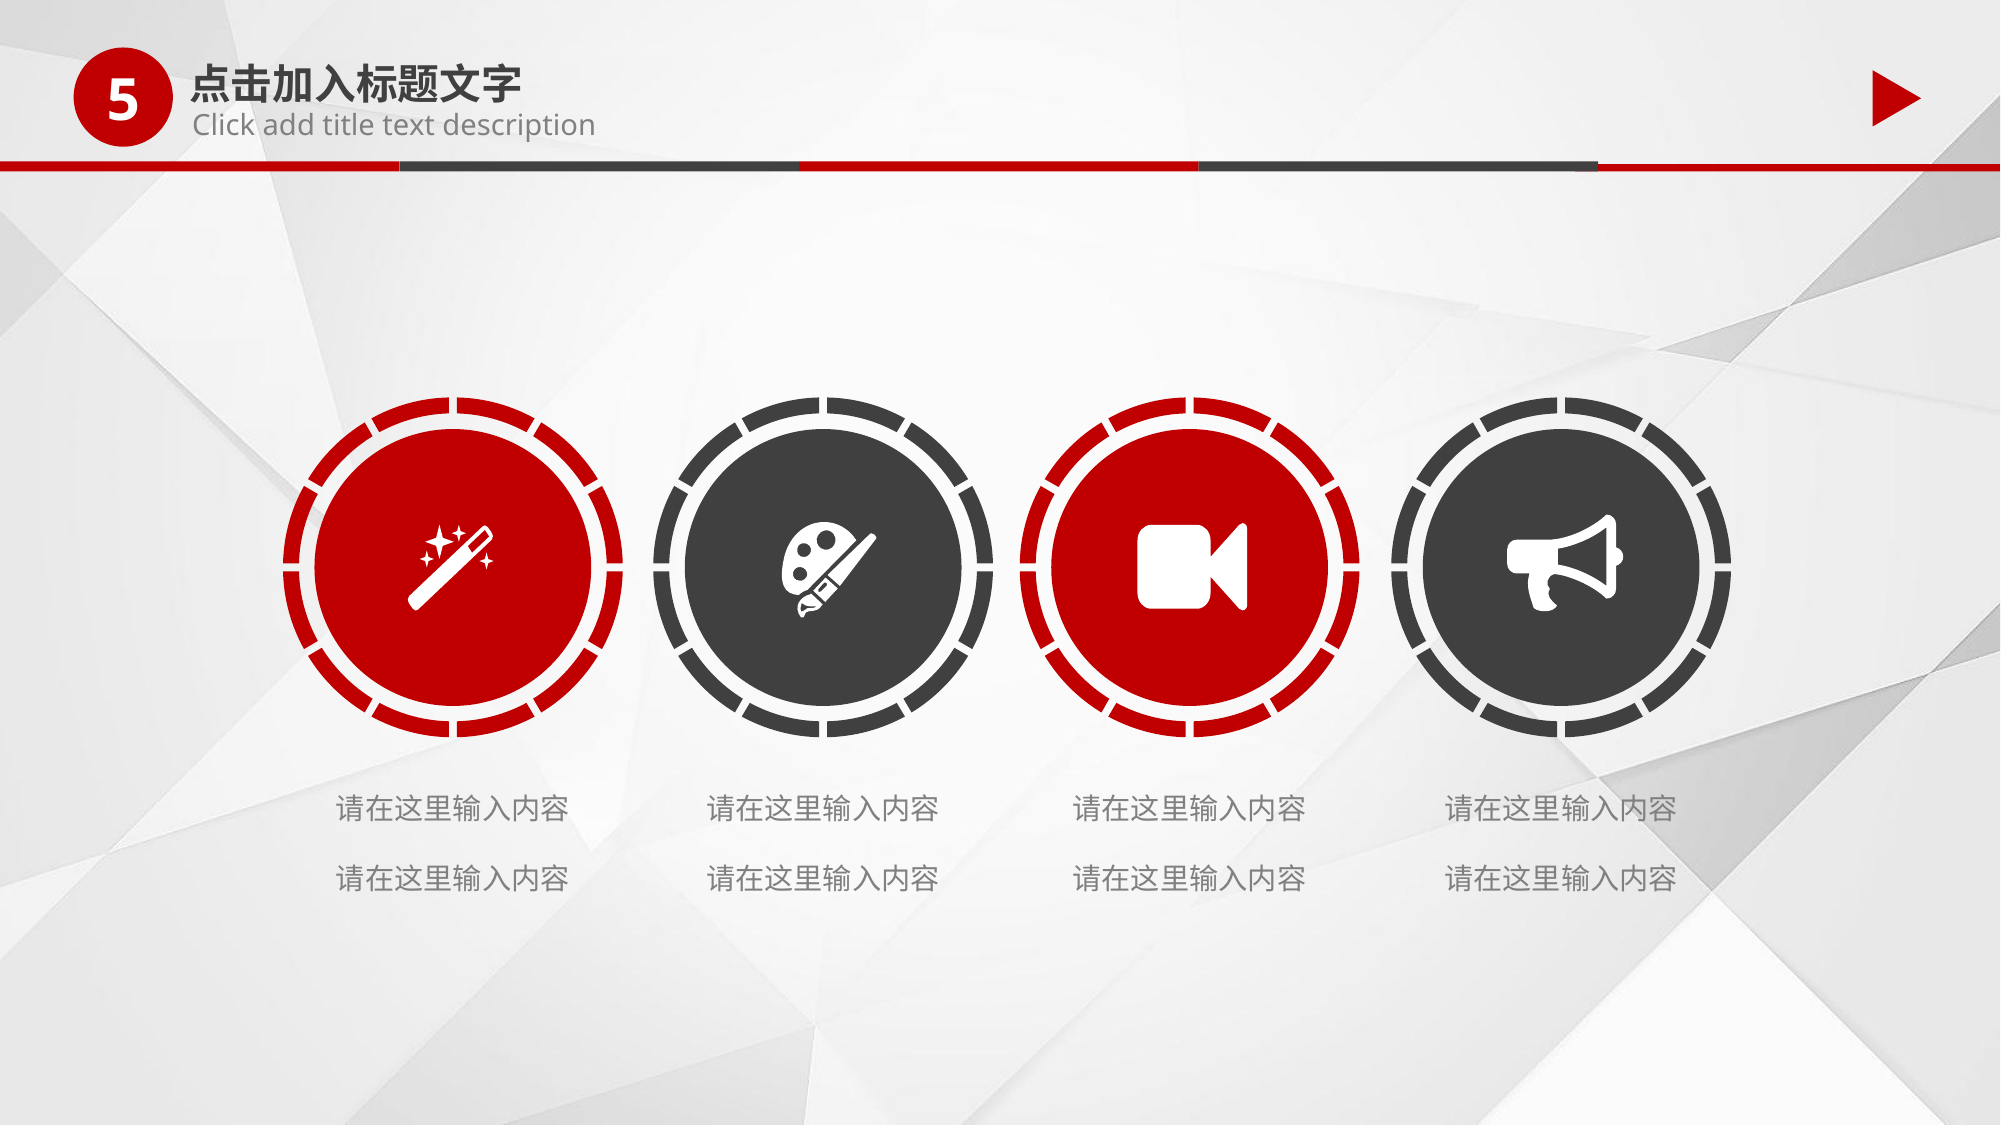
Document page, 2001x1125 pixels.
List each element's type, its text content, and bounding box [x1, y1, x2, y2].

picture [0, 0, 2001, 1125]
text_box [282, 397, 623, 738]
text_box 请在这里输入内容 请在这里输入内容 [653, 784, 993, 936]
text_box 请在这里输入内容 请在这里输入内容 [1019, 784, 1360, 936]
text_box 请在这里输入内容 请在这里输入内容 [1391, 784, 1731, 936]
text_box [653, 397, 993, 738]
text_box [73, 47, 681, 150]
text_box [777, 519, 877, 619]
text_box 请在这里输入内容 请在这里输入内容 [282, 784, 623, 936]
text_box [0, 161, 2000, 172]
text_box [1871, 68, 1924, 129]
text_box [1019, 397, 1360, 738]
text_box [1391, 397, 1731, 738]
